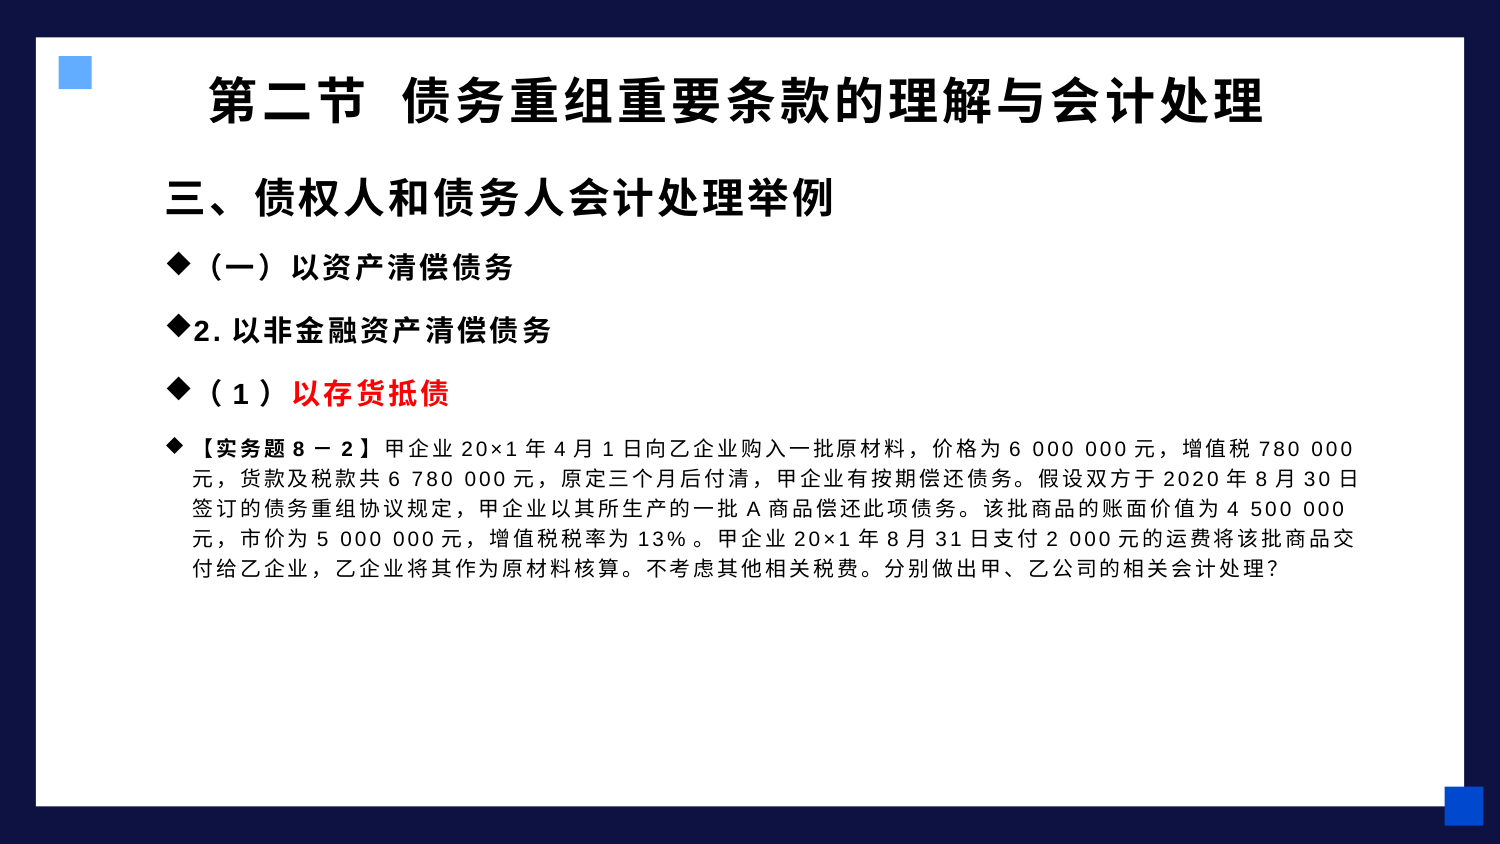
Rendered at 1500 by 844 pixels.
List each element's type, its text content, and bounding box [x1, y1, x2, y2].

list 三、债权人和债务人会计处理举例 （一）以资产清偿债务 2.以非金融资产清偿债务 （1）以存货抵债 【实务题8－2】甲企业20×1年4月1日向乙企业购入一批原材料，价格为6 000 000元，增值税780 000元，货款及税款共6 780 000元，原定三个月后付清，甲企业有按期偿还债务。假设双方于2020年8月30日签订的债务重组协议规定，甲企业以其所生产的一批A商品偿还此项债务。该批商品的账面价值为4 500 000元，市价为5 000 000元，增值税税率为13%。甲企业20×1年8月31日支付2 000元的运费将该批商品交付给乙企业，乙企业将其作为原材料核算。不考虑其他相关税费。分别做出甲、乙公司的相关会计处理？ [147, 161, 1376, 586]
title 第二节 债务重组重要条款的理解与会计处理 [141, 48, 1327, 138]
